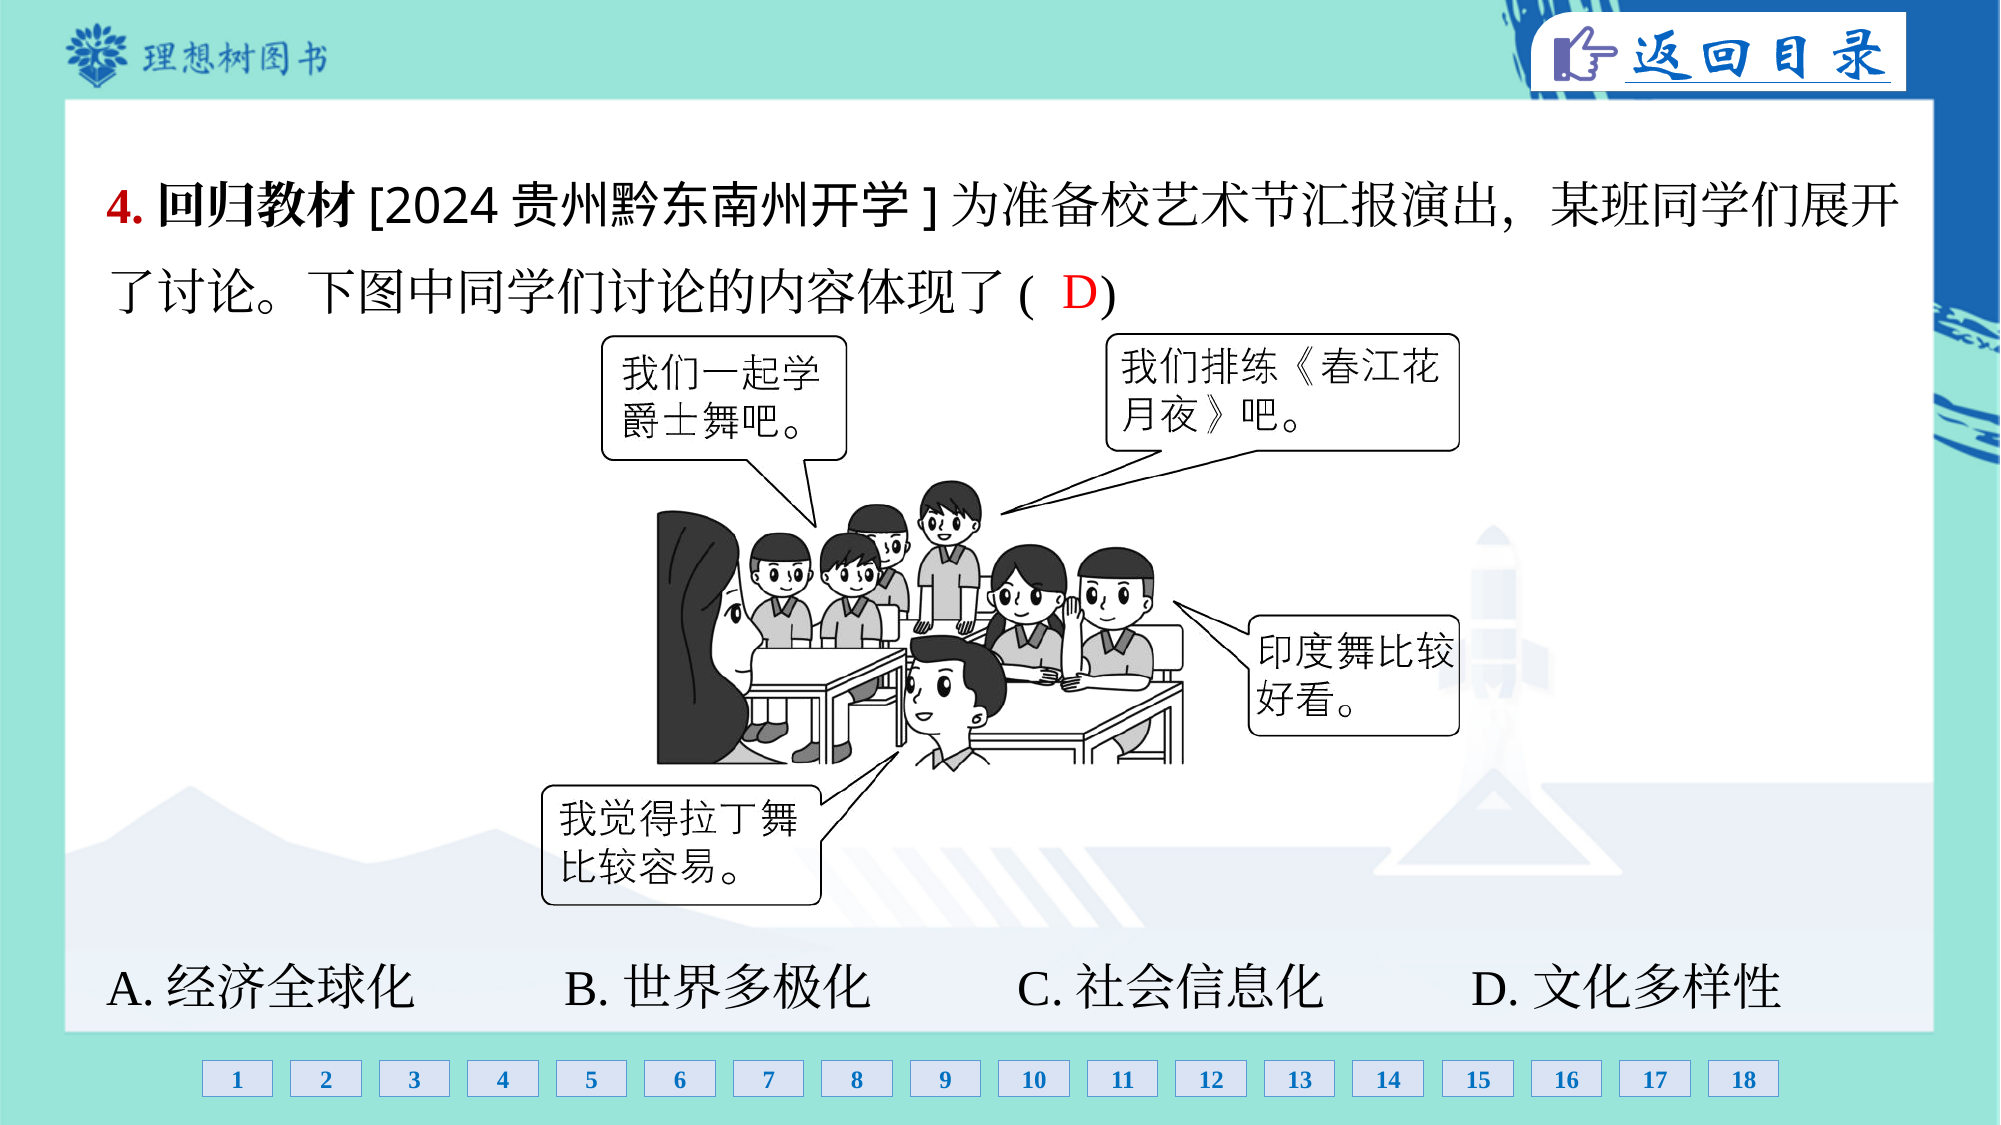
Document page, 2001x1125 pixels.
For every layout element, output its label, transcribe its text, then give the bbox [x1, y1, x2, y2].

text_box 4.回归教材[2024贵州黔东南州开学]为准备校艺术节汇报演出，某班同学们展开 了讨论。下图中同学们讨论的内容体现了( ) [106, 141, 1895, 312]
text_box D [1044, 231, 1117, 310]
picture [0, 0, 2000, 1125]
text_box A.经济全球化 B.世界多极化 C.社会信息化 D.文化多样性 [106, 927, 1895, 1006]
